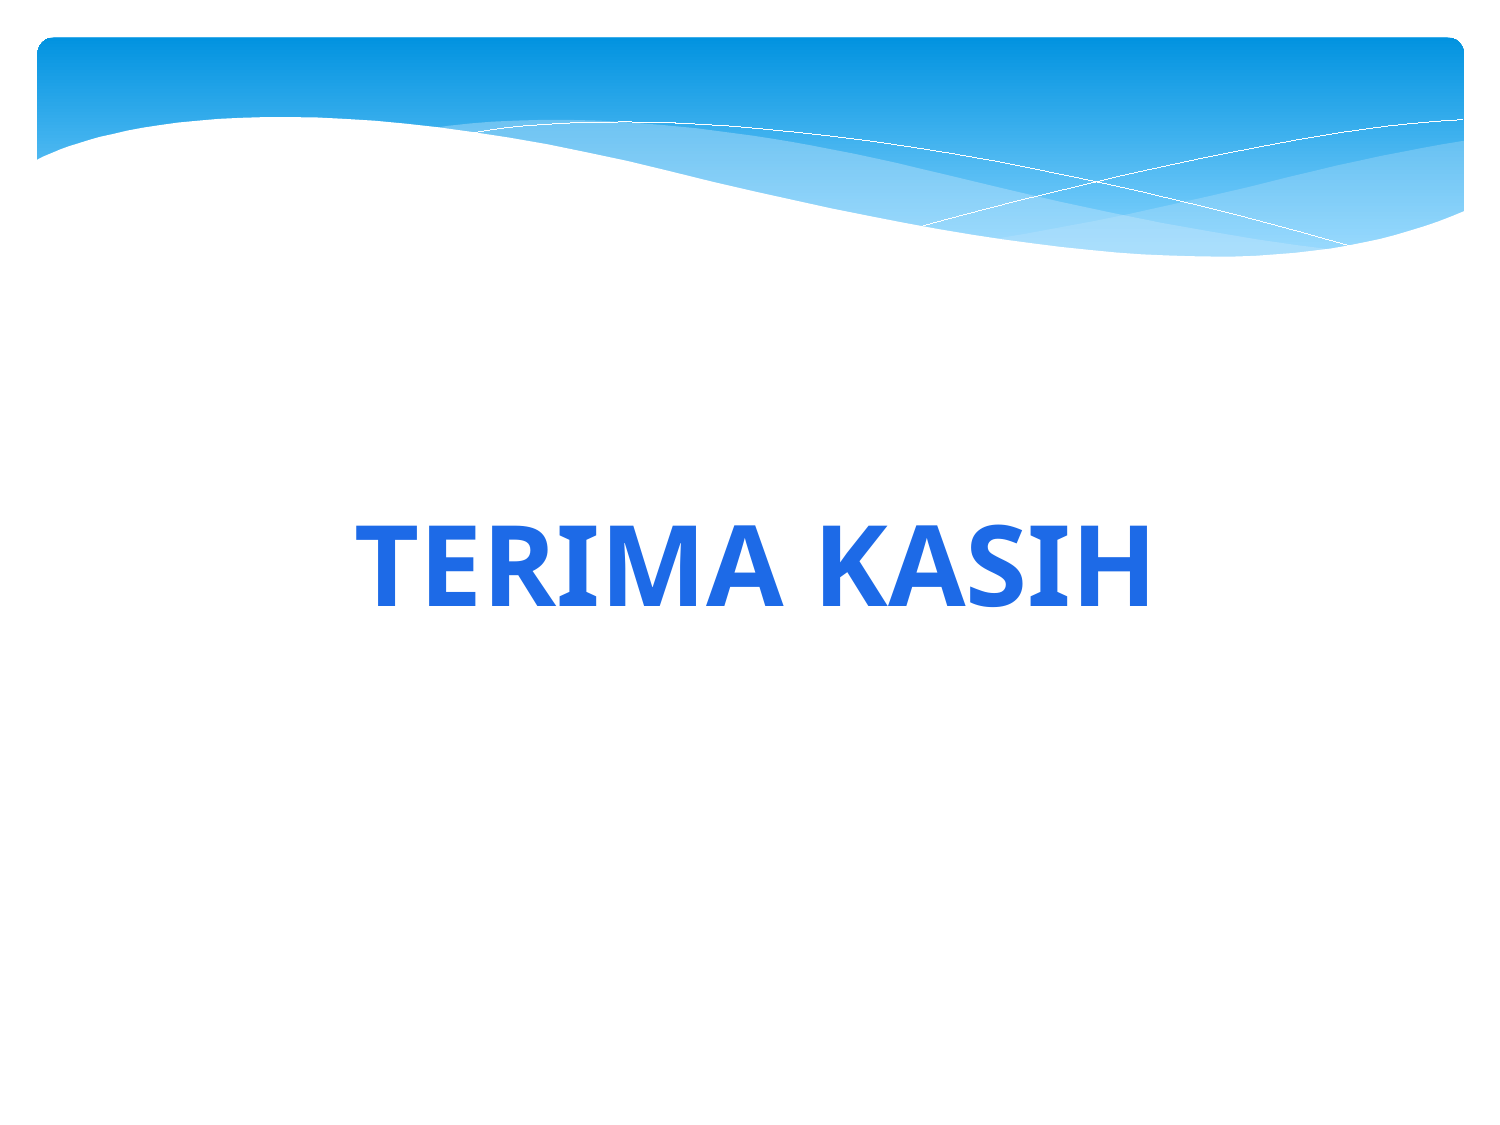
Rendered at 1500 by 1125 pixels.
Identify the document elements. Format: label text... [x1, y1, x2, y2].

text_box TERIMA KASIH [249, 486, 1263, 637]
